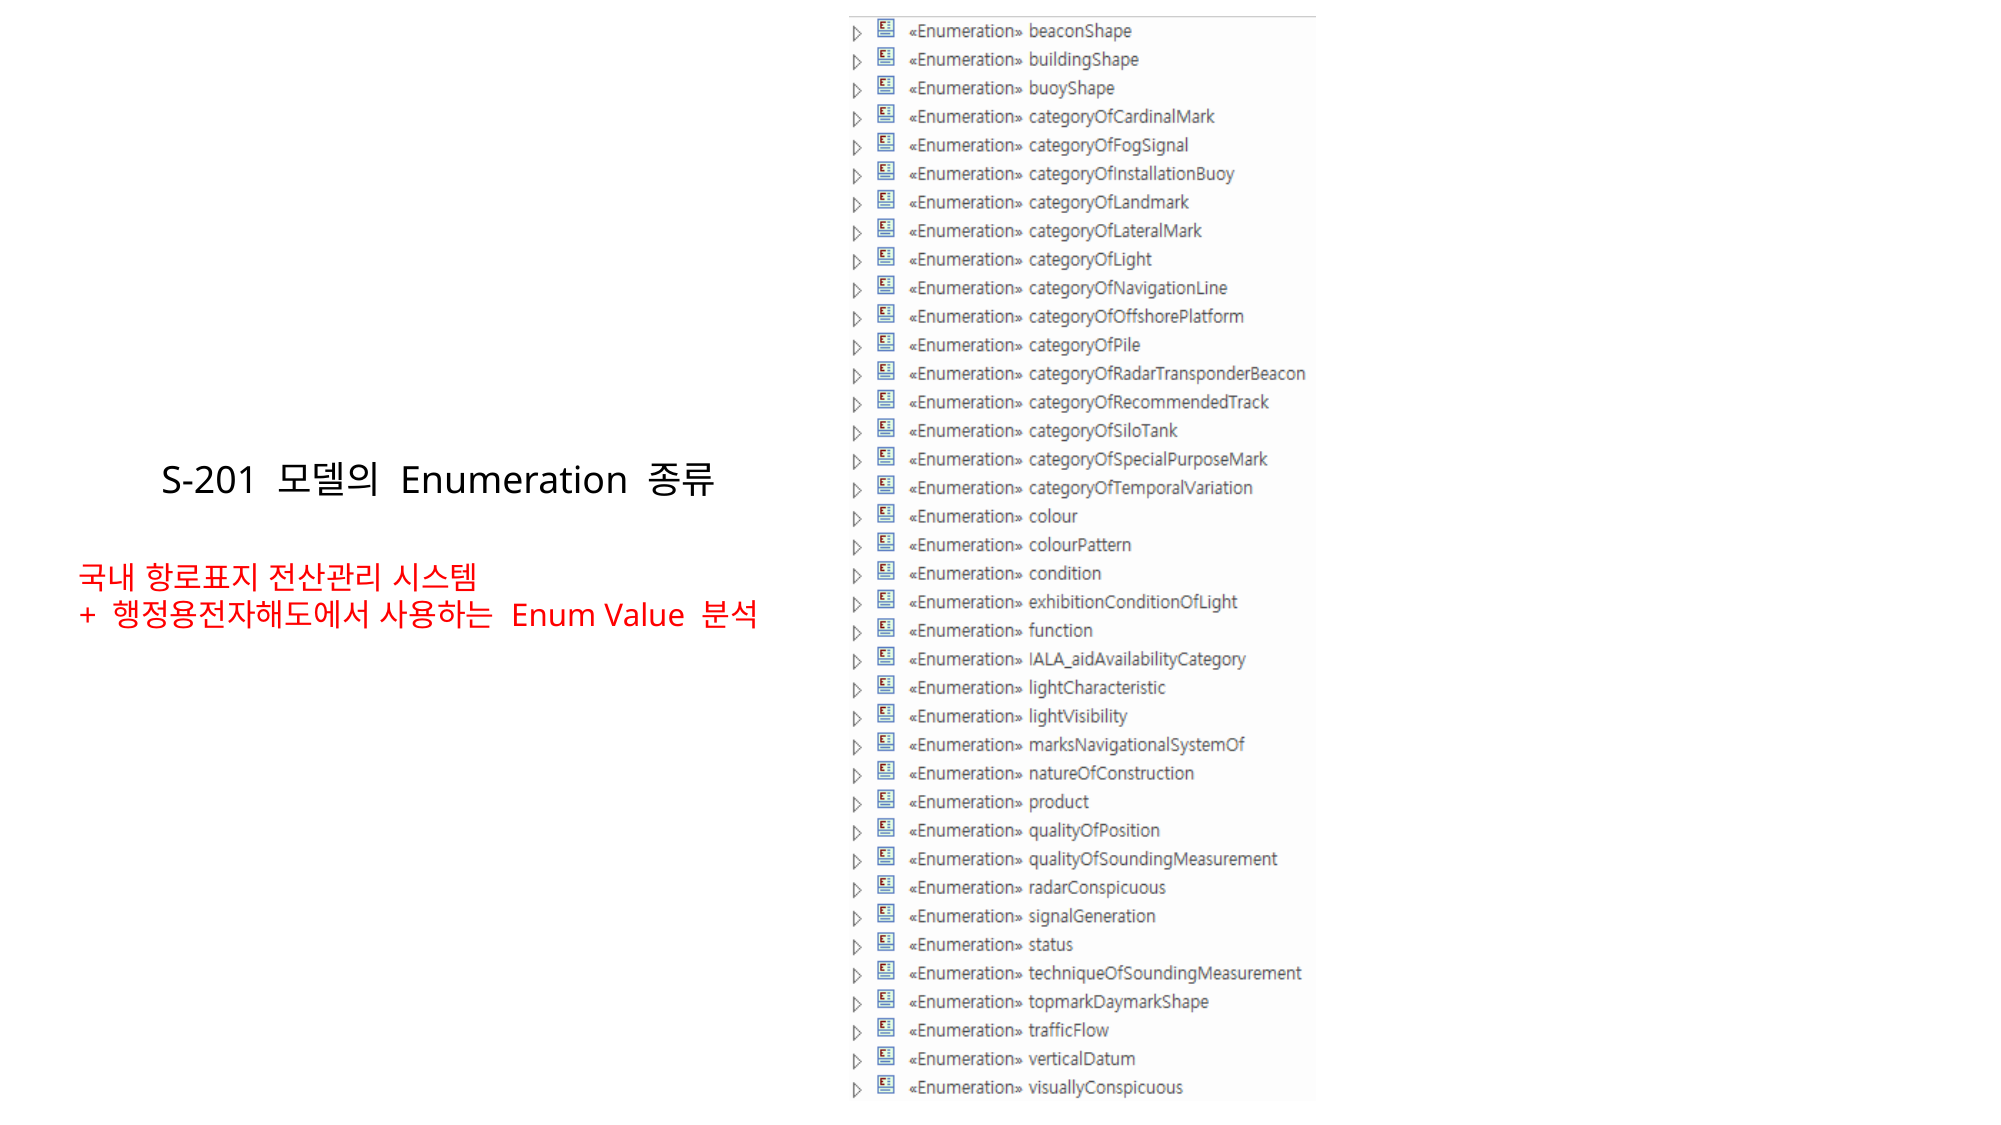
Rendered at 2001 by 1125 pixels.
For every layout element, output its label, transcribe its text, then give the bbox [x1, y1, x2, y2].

text_box 국내 항로표지 전산관리 시스템 + 행정용전자해도에서 사용하는 Enum Value 분석 [64, 550, 830, 641]
picture [849, 16, 1316, 1101]
text_box S-201 모델의 Enumeration 종류 [146, 448, 732, 509]
